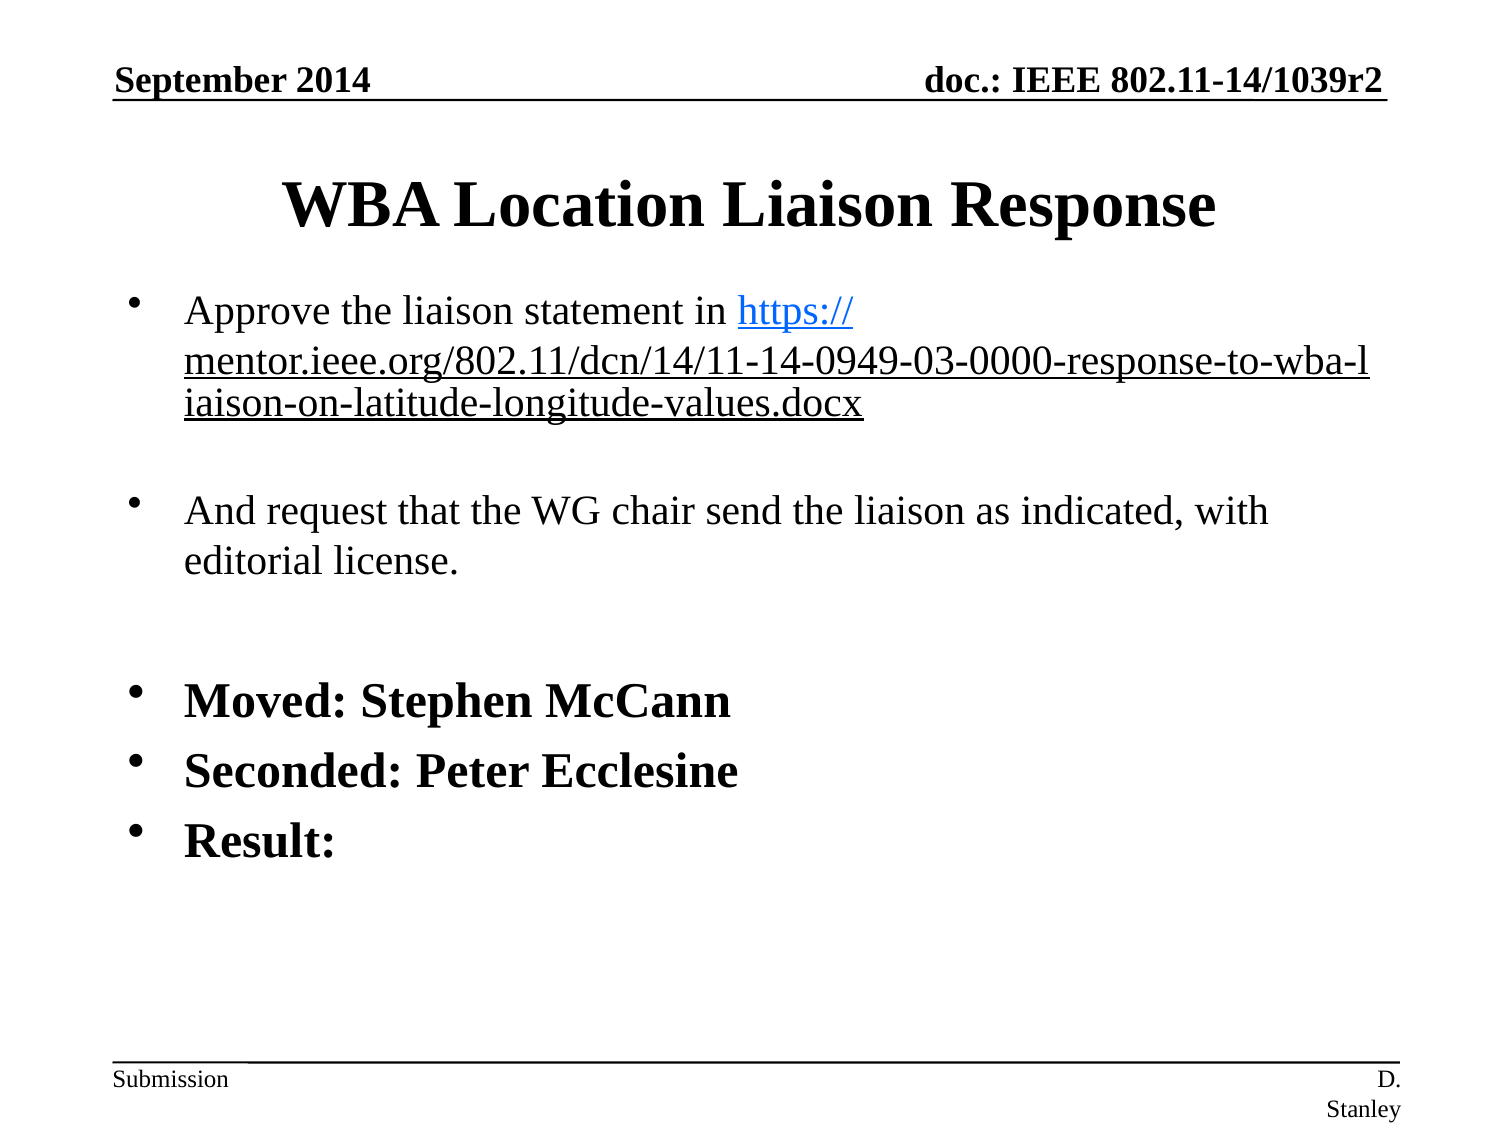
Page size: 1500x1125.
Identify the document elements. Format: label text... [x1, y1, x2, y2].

footer D. Stanley Aruba Networks [1324, 1061, 1402, 1093]
list Approve the liaison statement in https://mentor.ieee.org/802.11/dcn/14/11-14-0949-03-0000-response-to-wba-liaison-on-latitude-longitude-values.docx And request that the WG chair send the liaison as indicated, with editorial license. Moved: Stephen McCann Seconded: Peter Ecclesine Result: [112, 275, 1388, 975]
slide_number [114, 54, 374, 101]
title WBA Location Liaison Response [112, 112, 1388, 275]
